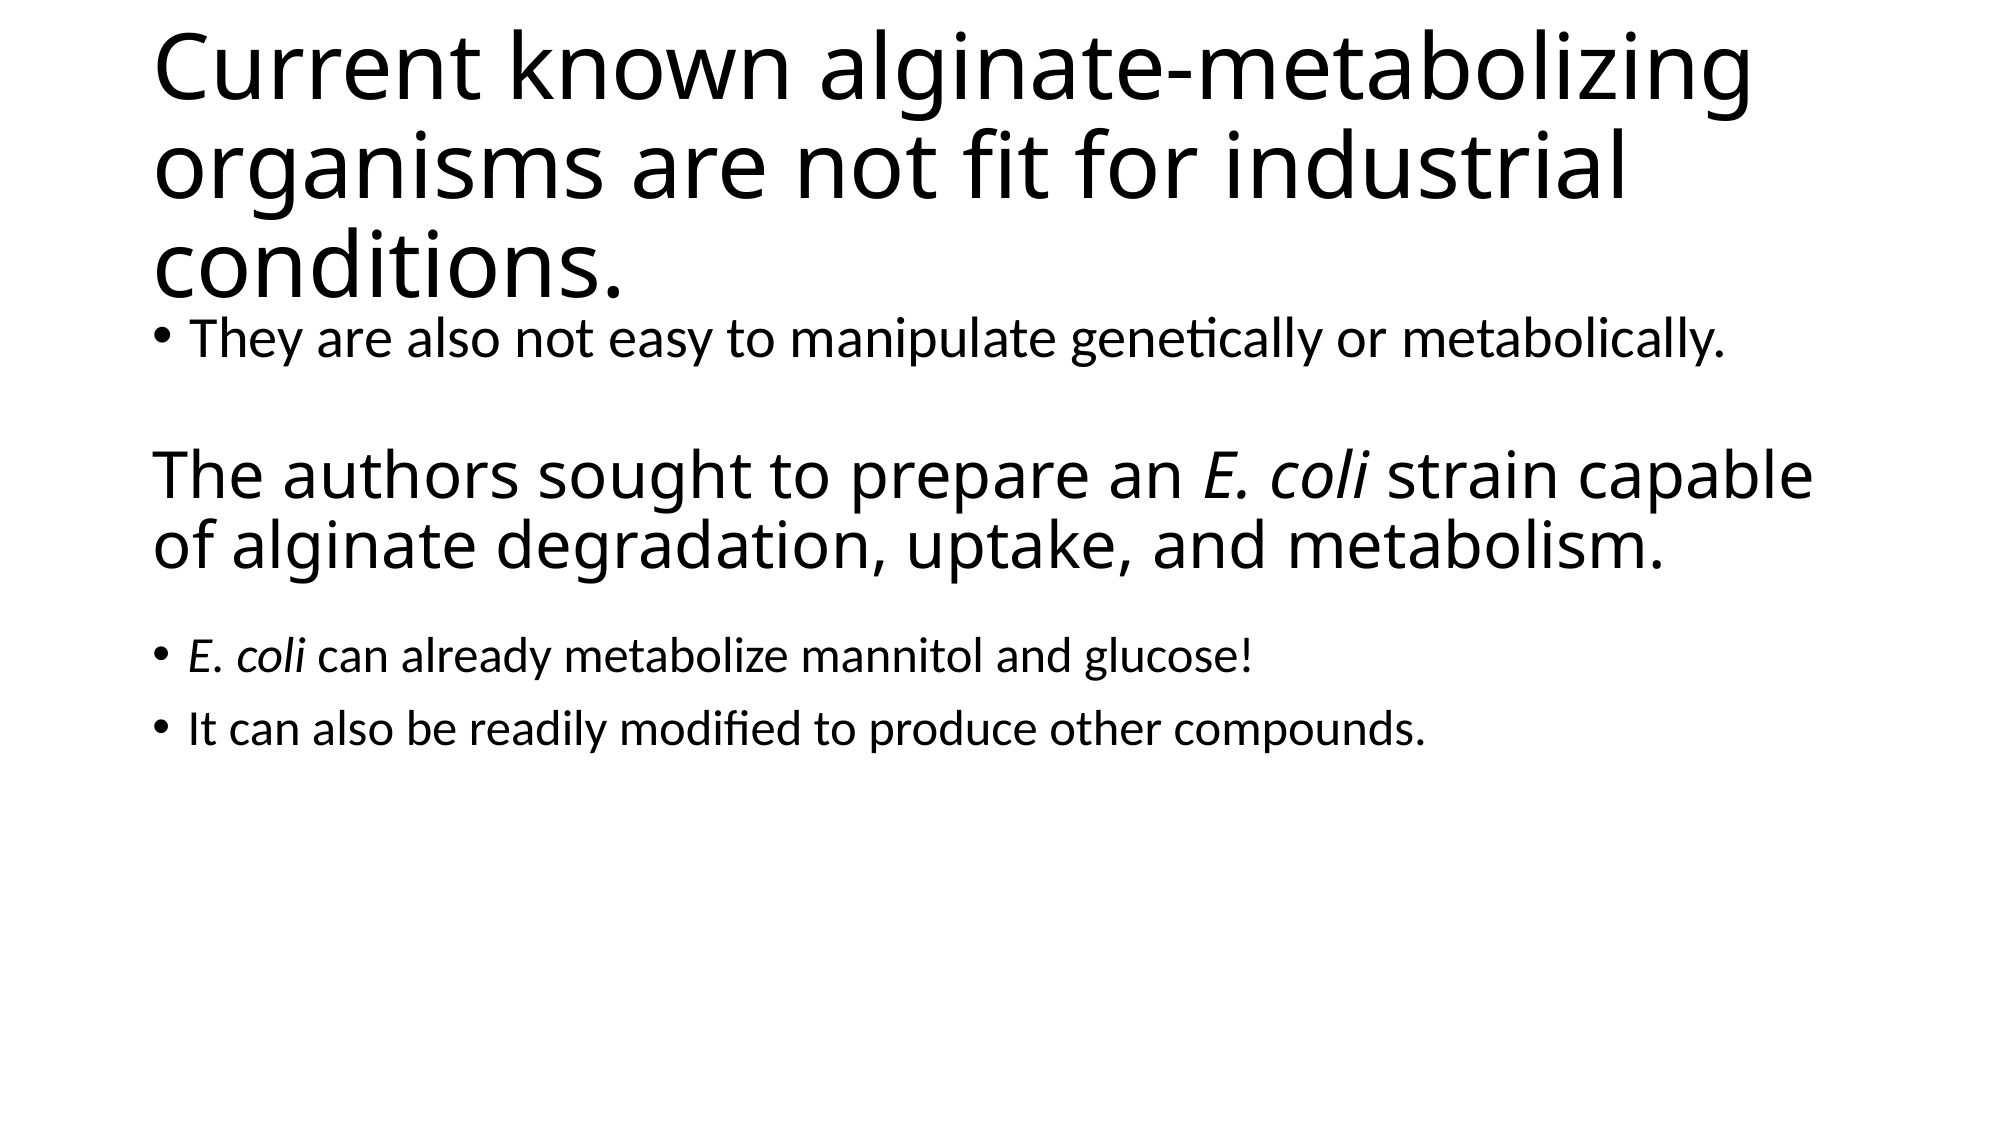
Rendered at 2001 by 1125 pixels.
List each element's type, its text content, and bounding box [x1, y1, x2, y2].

list They are also not easy to manipulate genetically or metabolically. [137, 299, 1863, 403]
title Current known alginate-metabolizing organisms are not fit for industrial conditions. [137, 59, 1863, 278]
text_box E. coli can already metabolize mannitol and glucose! It can also be readily modified to produce other compounds. [137, 621, 1863, 765]
text_box The authors sought to prepare an E. coli strain capable of alginate degradation, uptake, and metabolism. [137, 403, 1863, 621]
